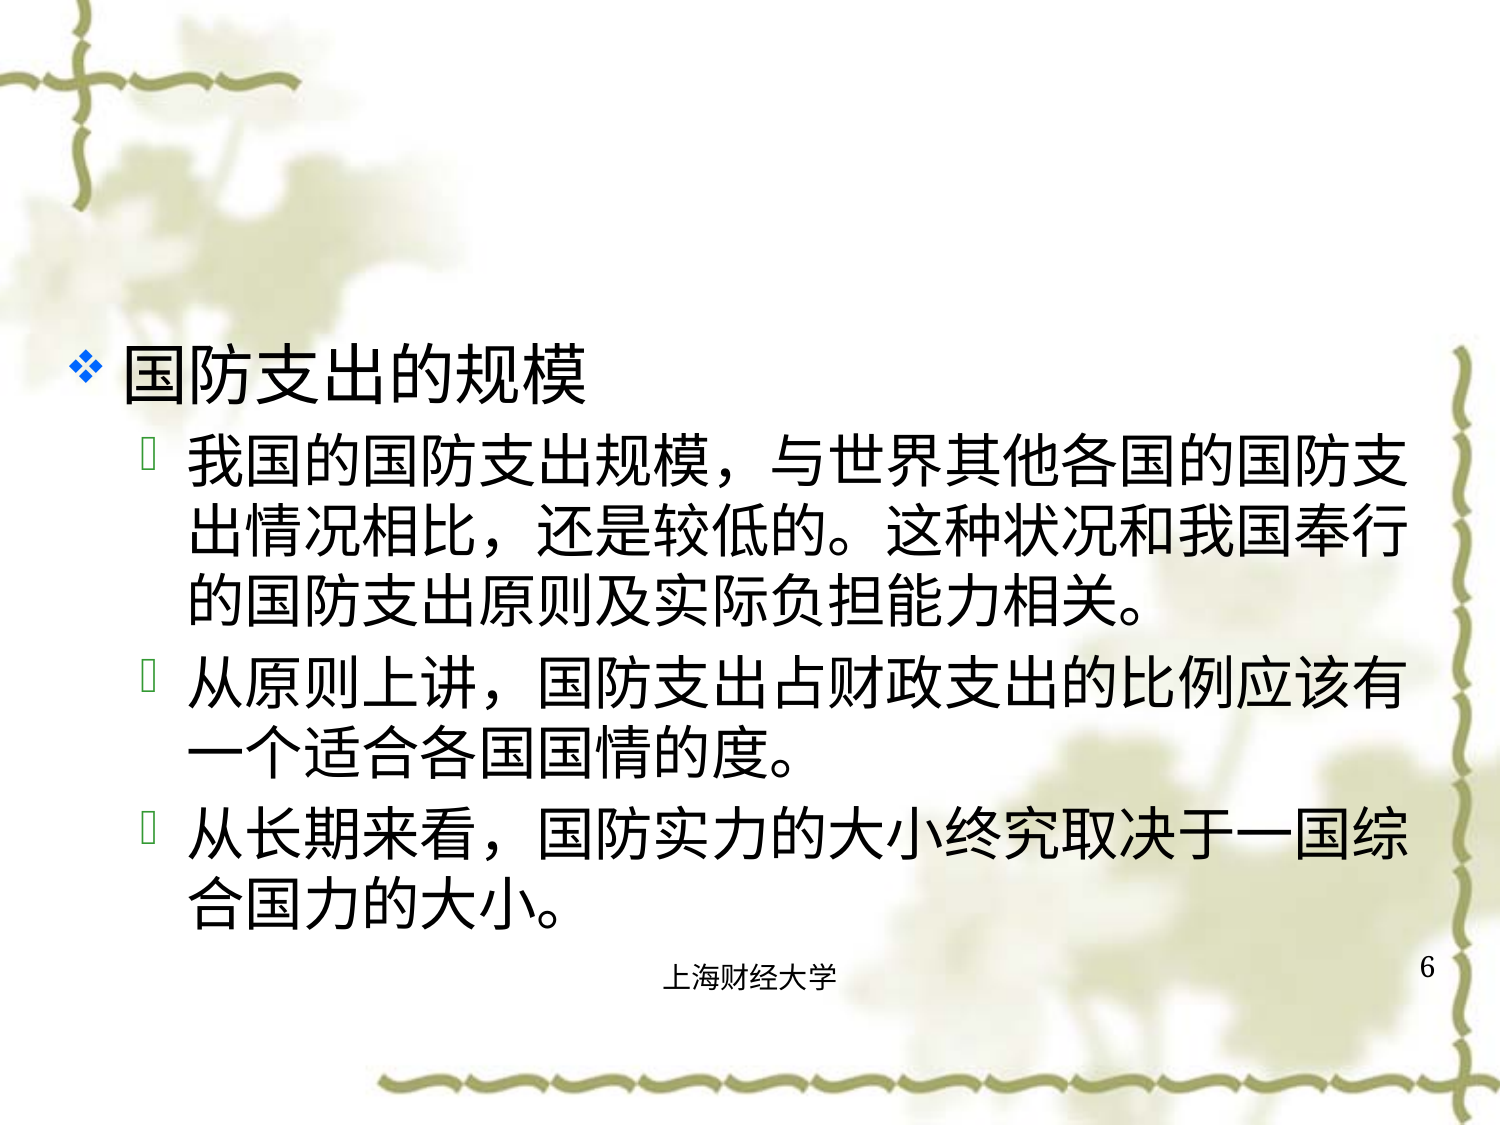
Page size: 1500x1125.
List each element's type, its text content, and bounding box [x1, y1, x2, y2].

picture [0, 0, 1500, 1125]
list 国防支出的规模 我国的国防支出规模，与世界其他各国的国防支出情况相比，还是较低的。这种状况和我国奉行的国防支出原则及实际负担能力相关。 从原则上讲，国防支出占财政支出的比例应该有一个适合各国国情的度。 从长期来看，国防实力的大小终究取决于一国综合国力的大小。 [49, 324, 1452, 963]
footer 上海财经大学 [512, 952, 988, 1066]
slide_number 6 [1074, 940, 1451, 1066]
